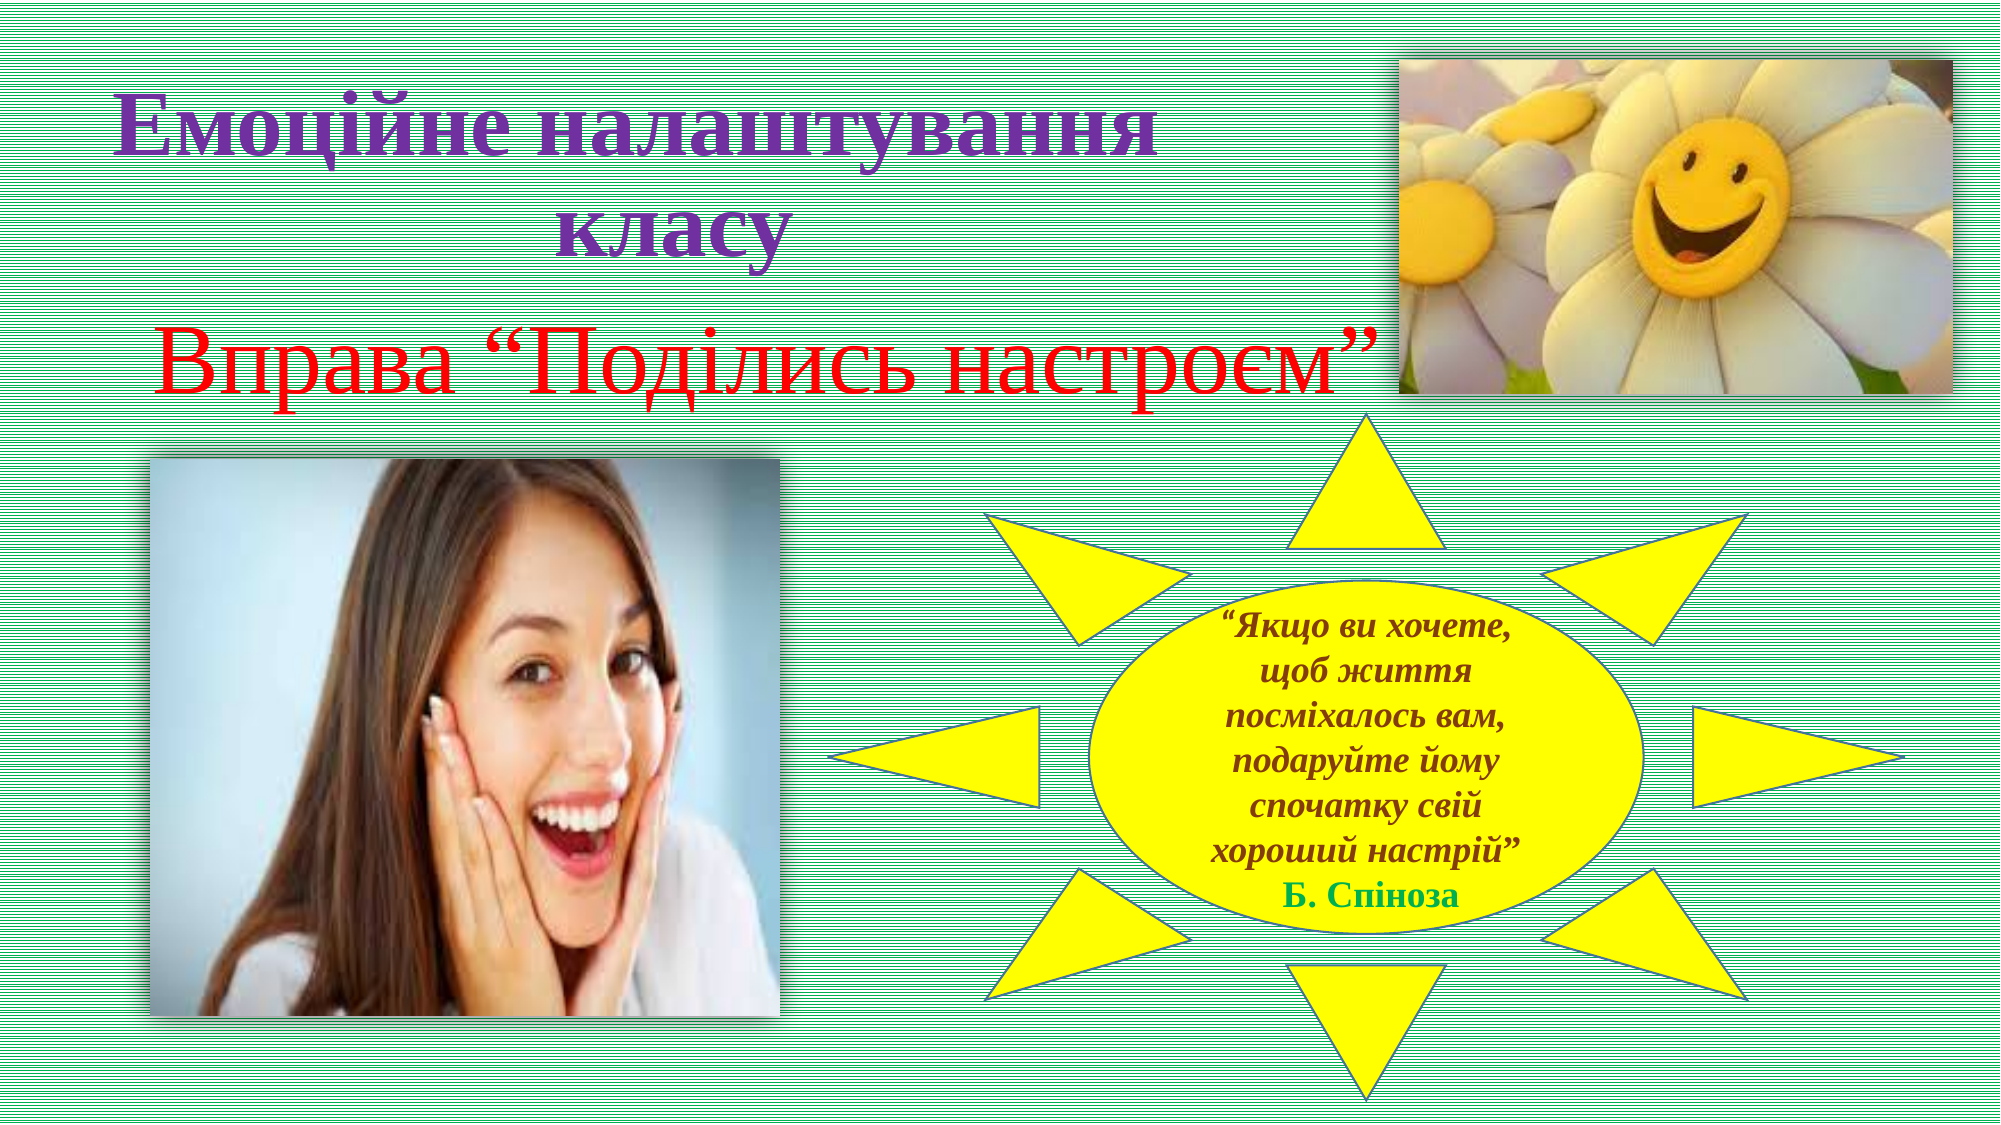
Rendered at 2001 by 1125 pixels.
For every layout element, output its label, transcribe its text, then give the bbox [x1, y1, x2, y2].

text_box “Якщо ви хочете, щоб життя посміхалось вам, подаруйте йому спочатку свій хороший настрій” Б. Спіноза [1538, 867, 1750, 1002]
picture [1399, 60, 1953, 394]
text_box “Якщо ви хочете, щоб життя посміхалось вам, подаруйте йому спочатку свій хороший настрій” Б. Спіноза [982, 512, 1194, 648]
text_box “Якщо ви хочете, щоб життя посміхалось вам, подаруйте йому спочатку свій хороший настрій” Б. Спіноза [1538, 512, 1750, 648]
text_box “Якщо ви хочете, щоб життя посміхалось вам, подаруйте йому спочатку свій хороший настрій” Б. Спіноза [1087, 579, 1645, 935]
text_box “Якщо ви хочете, щоб життя посміхалось вам, подаруйте йому спочатку свій хороший настрій” Б. Спіноза [827, 705, 1041, 810]
title Емоційне налаштування класу [97, 66, 1377, 285]
text_box “Якщо ви хочете, щоб життя посміхалось вам, подаруйте йому спочатку свій хороший настрій” Б. Спіноза [1692, 705, 1906, 810]
text_box “Якщо ви хочете, щоб життя посміхалось вам, подаруйте йому спочатку свій хороший настрій” Б. Спіноза [1284, 964, 1448, 1103]
list Вправа “Поділись настроєм” [137, 299, 1863, 1014]
text_box “Якщо ви хочете, щоб життя посміхалось вам, подаруйте йому спочатку свій хороший настрій” Б. Спіноза [1284, 411, 1448, 550]
text_box “Якщо ви хочете, щоб життя посміхалось вам, подаруйте йому спочатку свій хороший настрій” Б. Спіноза [982, 867, 1194, 1002]
picture [149, 459, 780, 1016]
